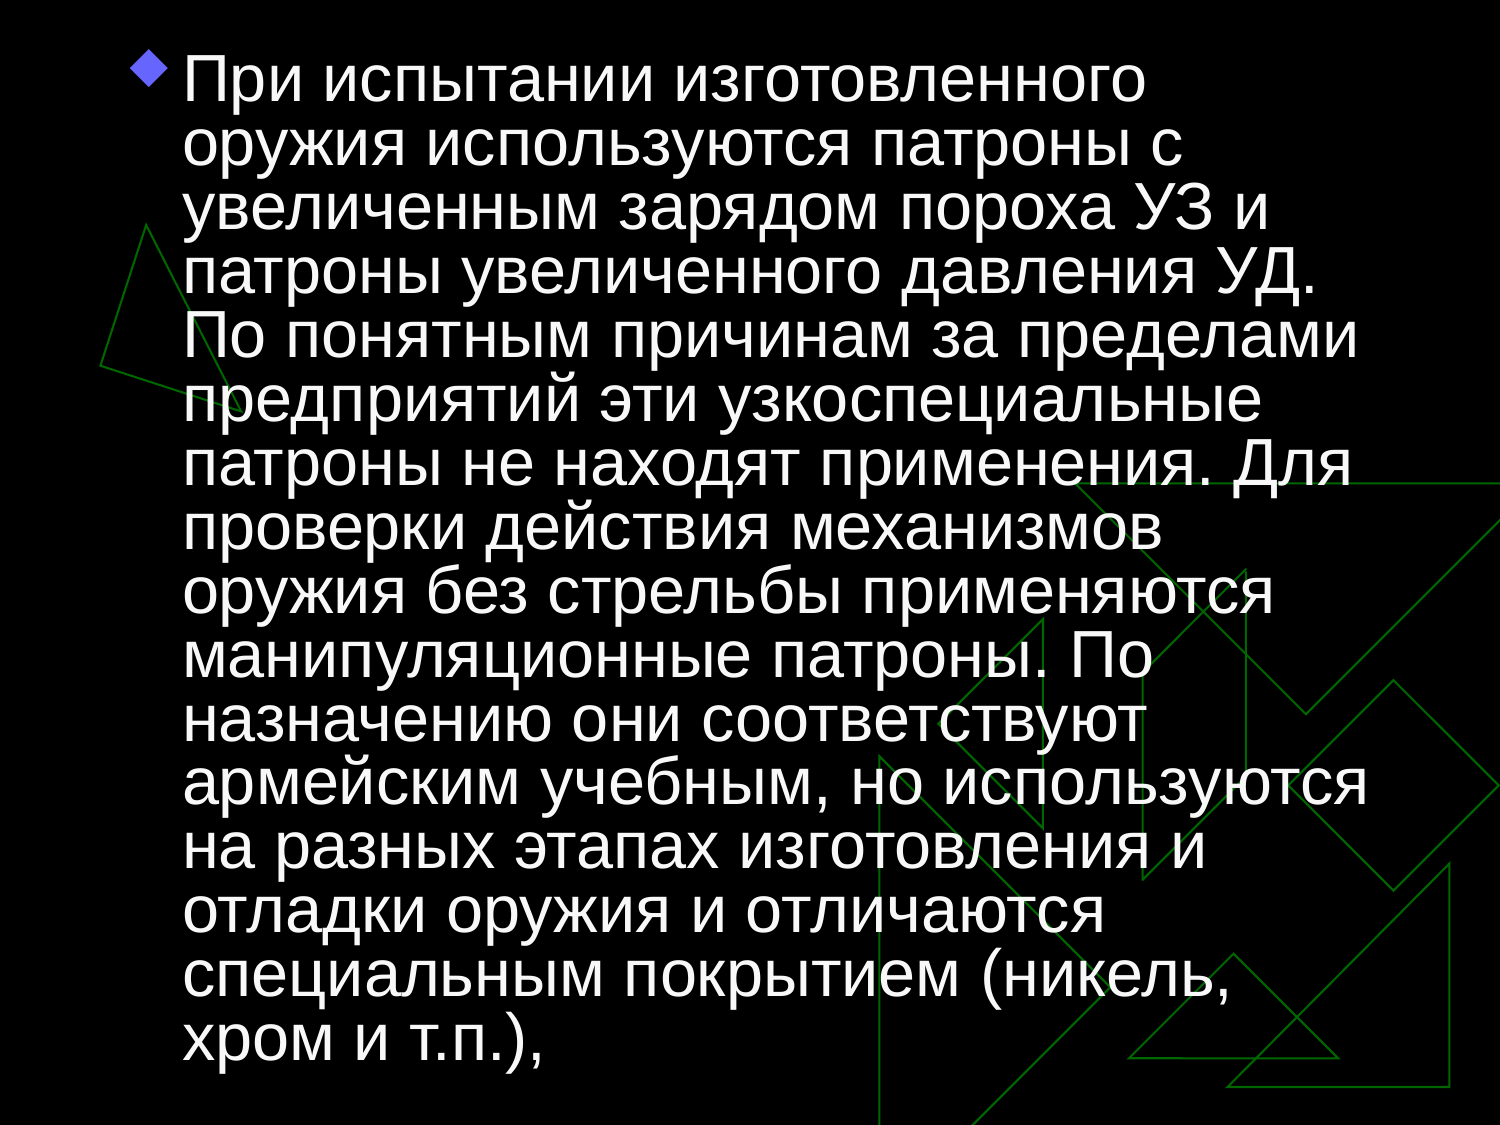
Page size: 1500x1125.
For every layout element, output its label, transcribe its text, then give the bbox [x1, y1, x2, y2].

list При испытании изготовленного оружия используются патроны с увеличенным зарядом пороха УЗ и патроны увеличенного давления УД. По понятным причинам за пределами предприятий эти узкоспециальные патроны не находят применения. Для проверки действия механизмов оружия без стрельбы применяются манипуляционные патроны. По назначению они соответствуют армейским учебным, но используются на разных этапах изготовления и отладки оружия и отличаются специальным покрытием (никель, хром и т.п.), [110, 42, 1395, 1083]
